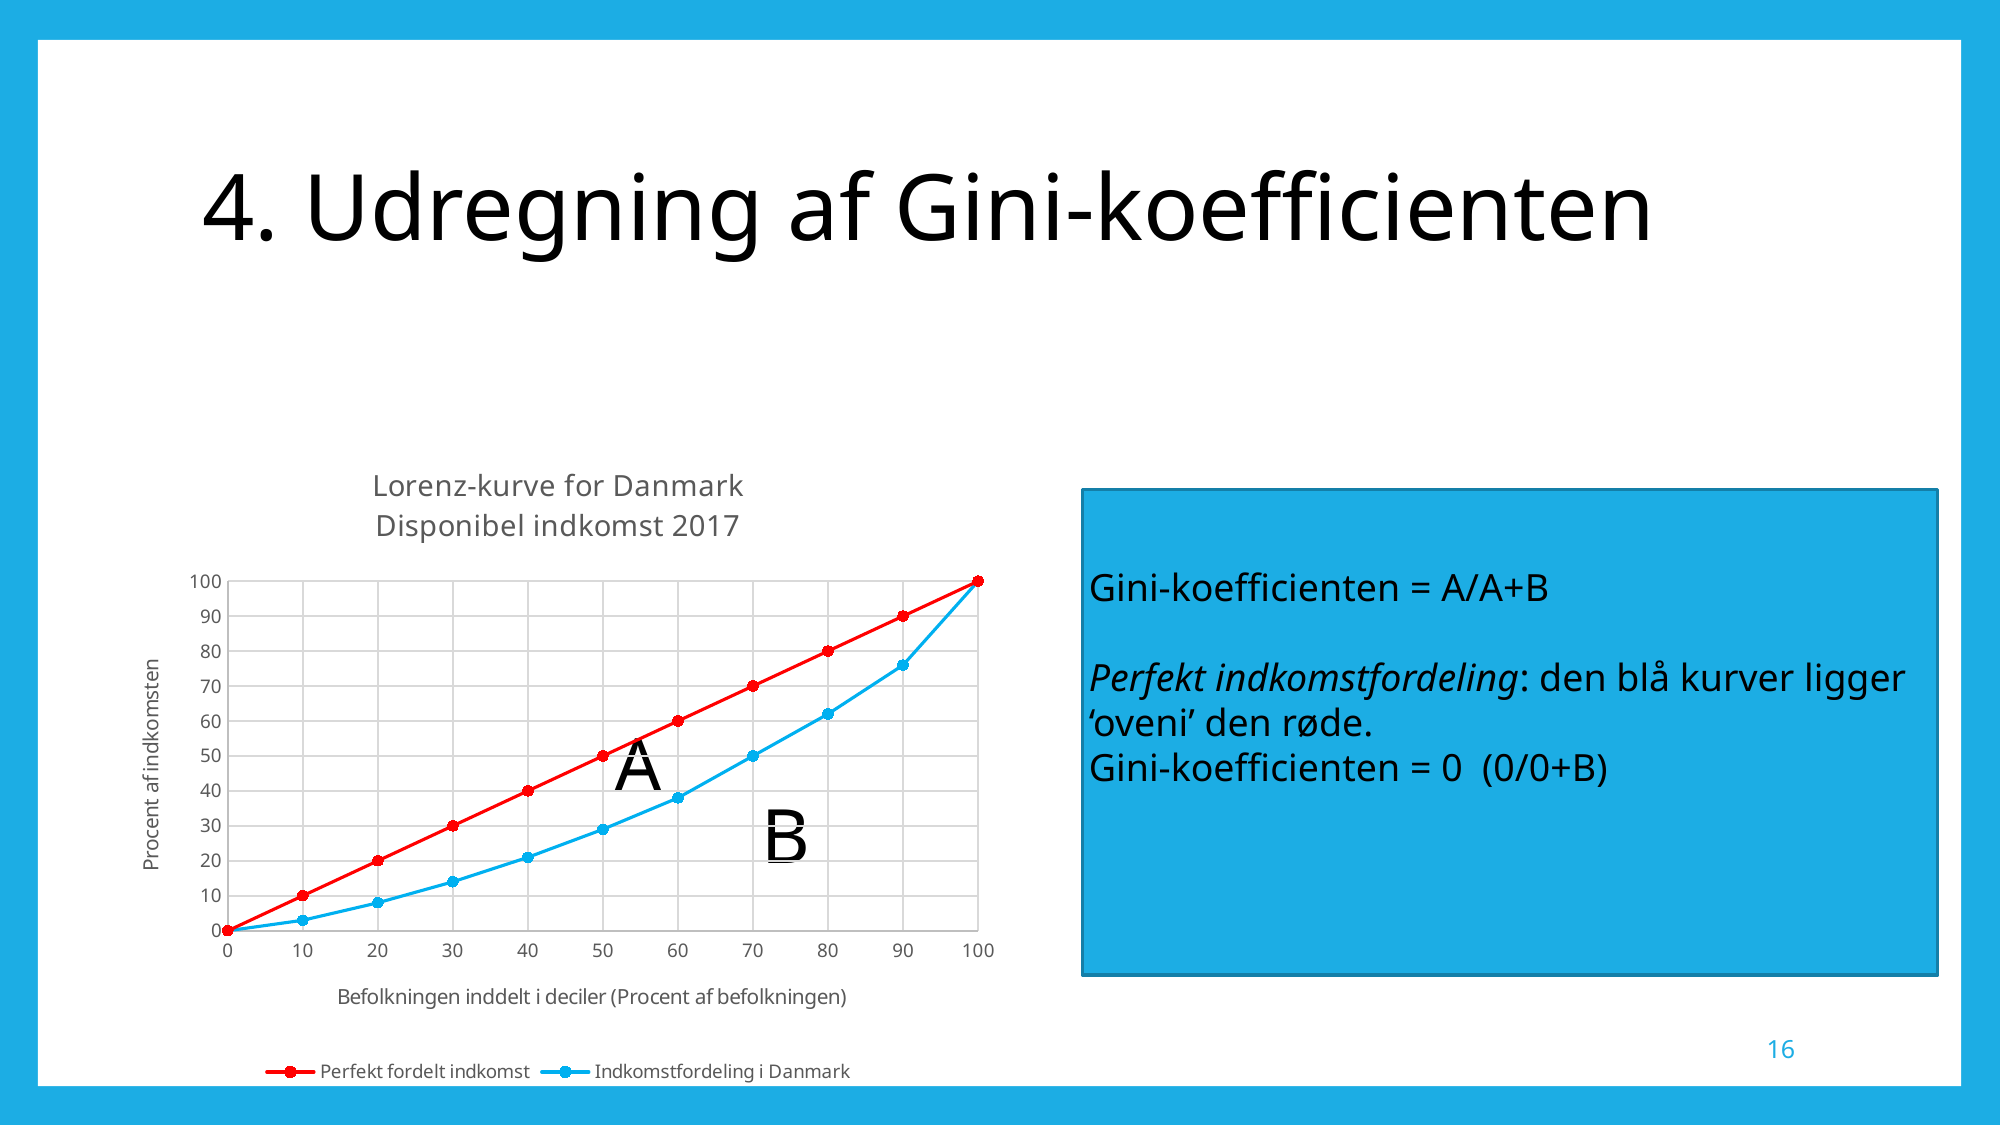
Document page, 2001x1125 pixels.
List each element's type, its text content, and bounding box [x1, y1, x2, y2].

chart [103, 434, 1014, 1092]
slide_number 16 [1530, 1020, 1811, 1081]
text_box [1081, 488, 1939, 556]
text_box [1081, 842, 1939, 977]
title 4. Udregning af Gini-koefficienten [187, 99, 1808, 323]
text_box Gini-koefficienten = A/A+B Perfekt indkomstfordeling: den blå kurver ligger ‘oveni’ den røde. Gini-koefficienten = 0 (0/0+B) [1074, 556, 1973, 842]
